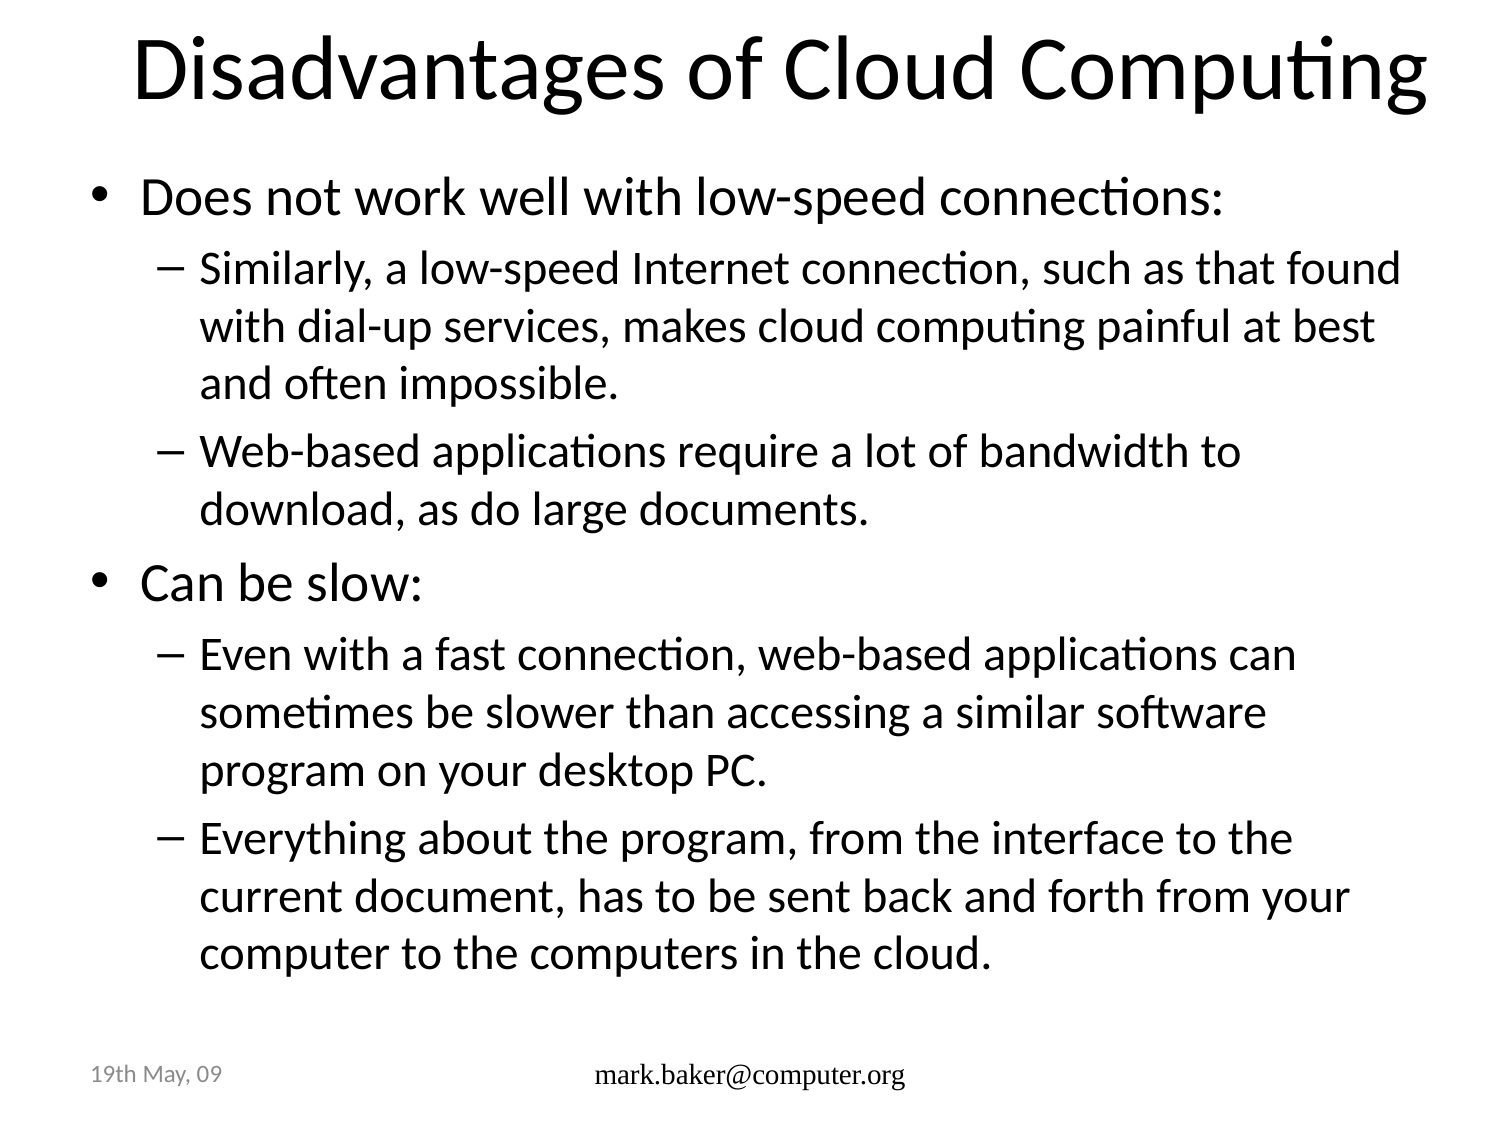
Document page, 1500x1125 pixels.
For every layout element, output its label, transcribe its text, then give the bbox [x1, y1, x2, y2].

footer mark.baker@computer.org [512, 1042, 988, 1103]
title Disadvantages of Cloud Computing [99, 0, 1463, 125]
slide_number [75, 1042, 425, 1103]
list Does not work well with low-speed connections: Similarly, a low-speed Internet connection, such as that found with dial-up services, makes cloud computing painful at best and often impossible. Web-based applications require a lot of bandwidth to download, as do large documents. Can be slow: Even with a fast connection, web-based applications can sometimes be slower than accessing a similar software program on your desktop PC. Everything about the program, from the interface to the current document, has to be sent back and forth from your computer to the computers in the cloud. [75, 152, 1425, 1005]
